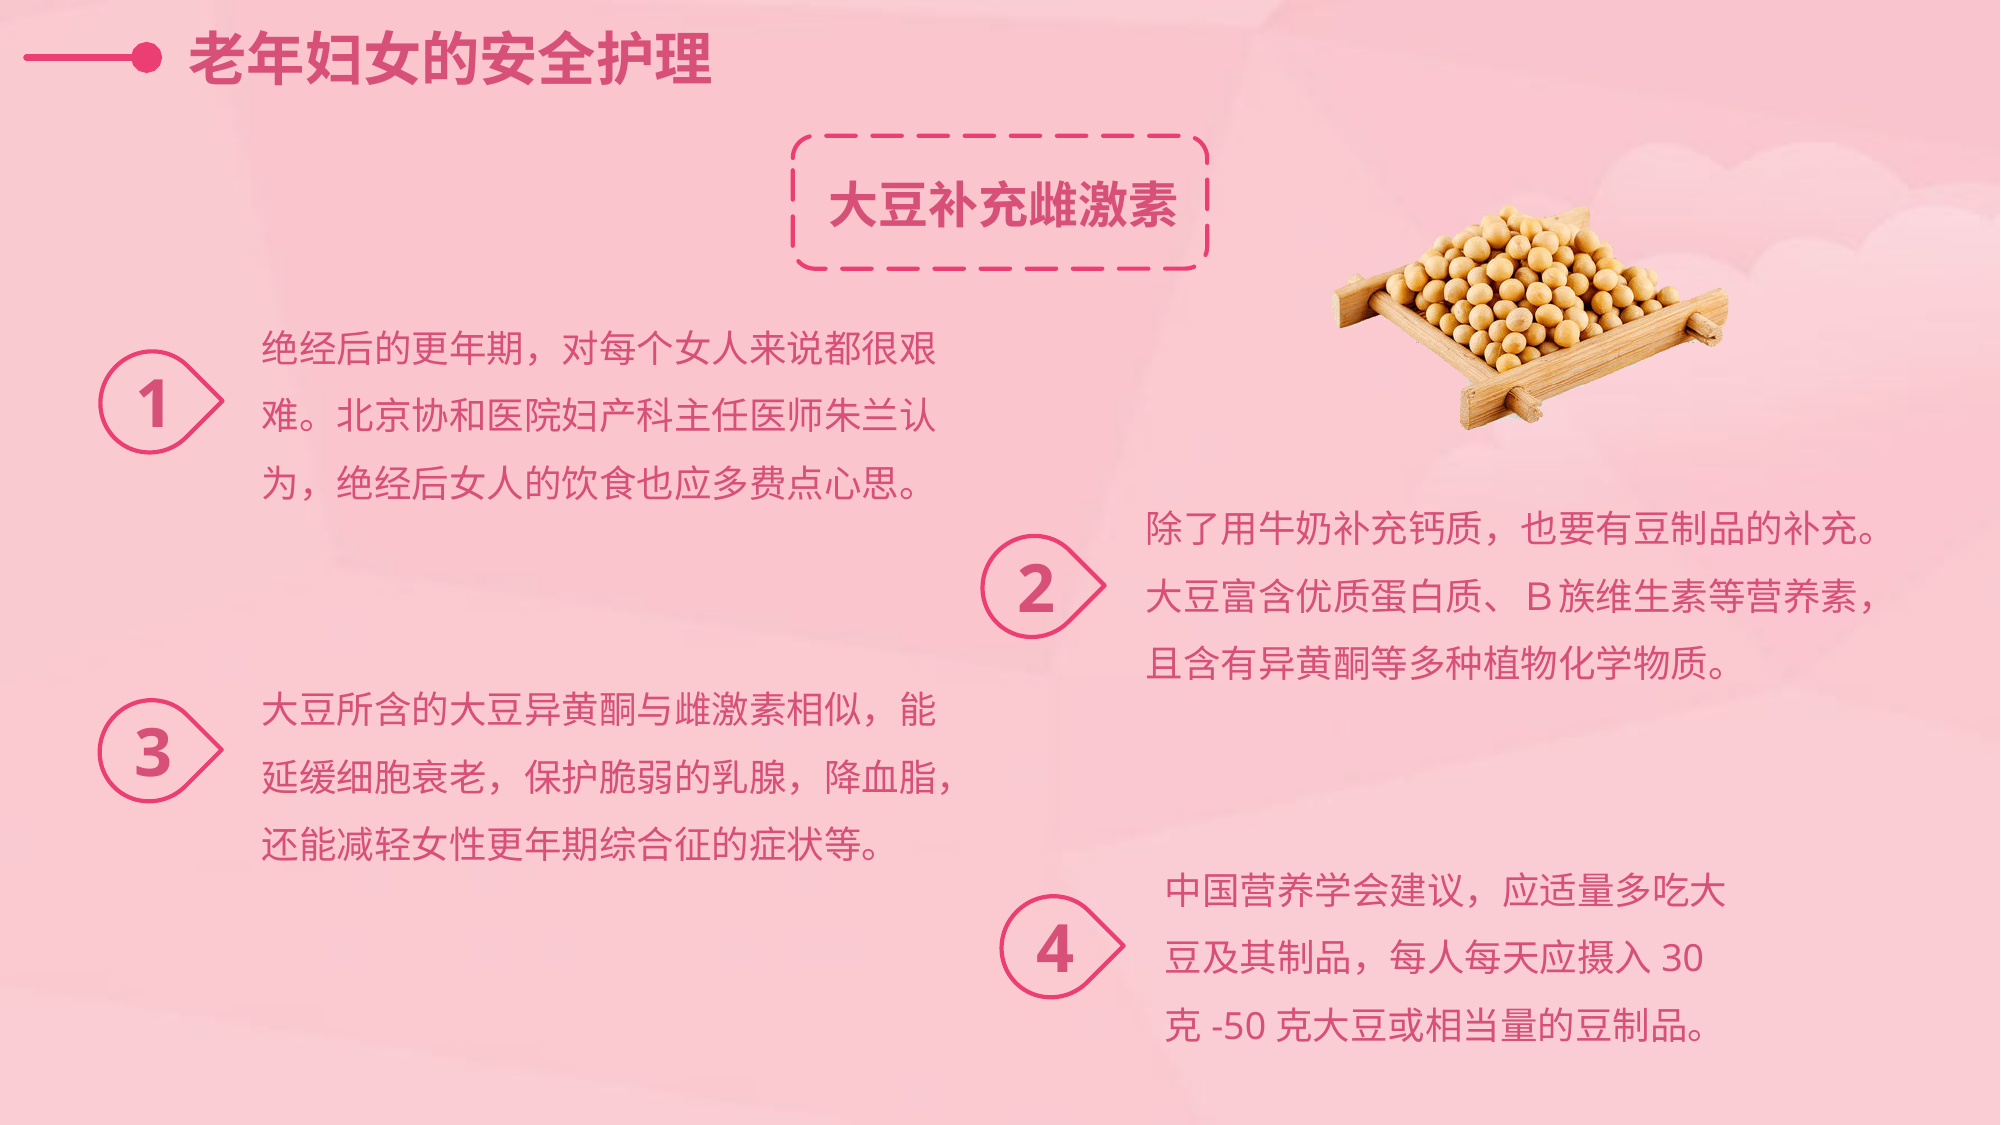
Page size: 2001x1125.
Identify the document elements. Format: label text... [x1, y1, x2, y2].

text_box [792, 135, 1208, 269]
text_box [99, 294, 974, 515]
text_box 老年妇女的安全护理 [173, 14, 728, 100]
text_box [1000, 836, 1762, 1057]
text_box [981, 475, 1876, 696]
picture [1319, 202, 1739, 438]
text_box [98, 656, 974, 876]
